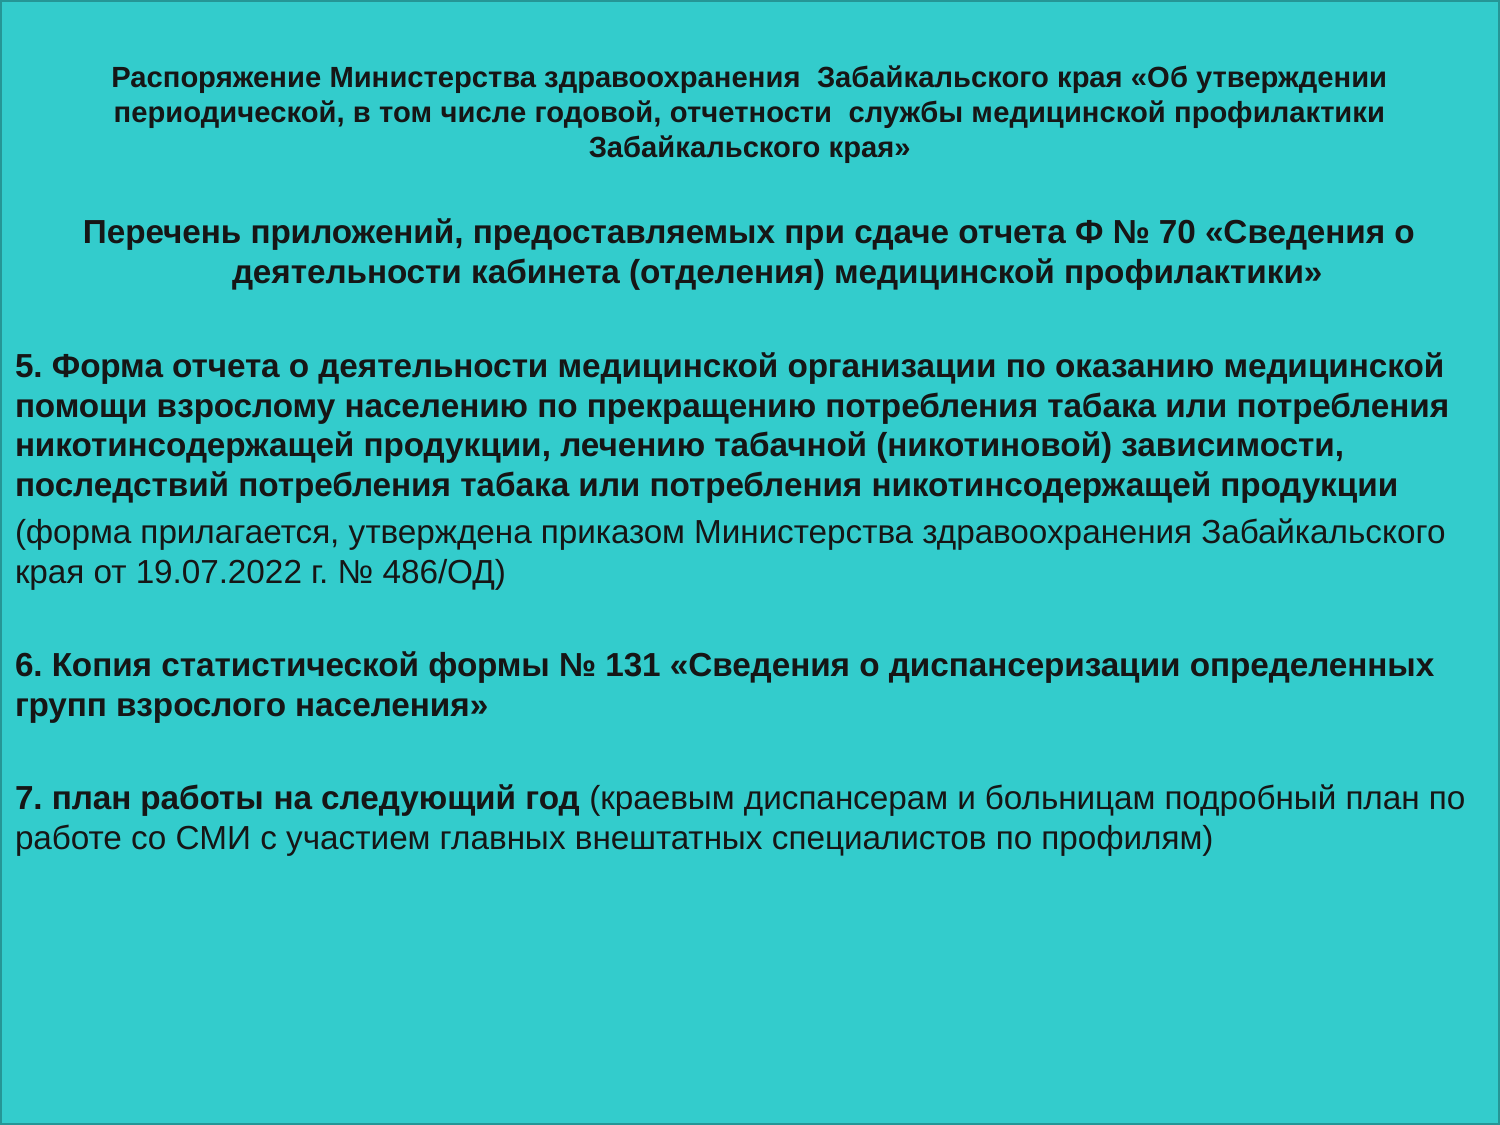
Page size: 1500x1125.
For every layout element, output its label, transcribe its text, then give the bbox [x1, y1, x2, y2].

list Распоряжение Министерства здравоохранения Забайкальского края «Об утверждении периодической, в том числе годовой, отчетности службы медицинской профилактики Забайкальского края» Перечень приложений, предоставляемых при сдаче отчета Ф № 70 «Сведения о деятельности кабинета (отделения) медицинской профилактики» 5. Форма отчета о деятельности медицинской организации по оказанию медицинской помощи взрослому населению по прекращению потребления табака или потребления никотинсодержащей продукции, лечению табачной (никотиновой) зависимости, последствий потребления табака или потребления никотинсодержащей продукции (форма прилагается, утверждена приказом Министерства здравоохранения Забайкальского края от 19.07.2022 г. № 486/ОД) 6. Копия статистической формы № 131 «Сведения о диспансеризации определенных групп взрослого населения» 7. план работы на следующий год (краевым диспансерам и больницам подробный план по работе со СМИ с участием главных внештатных специалистов по профилям) [0, 0, 1500, 1125]
